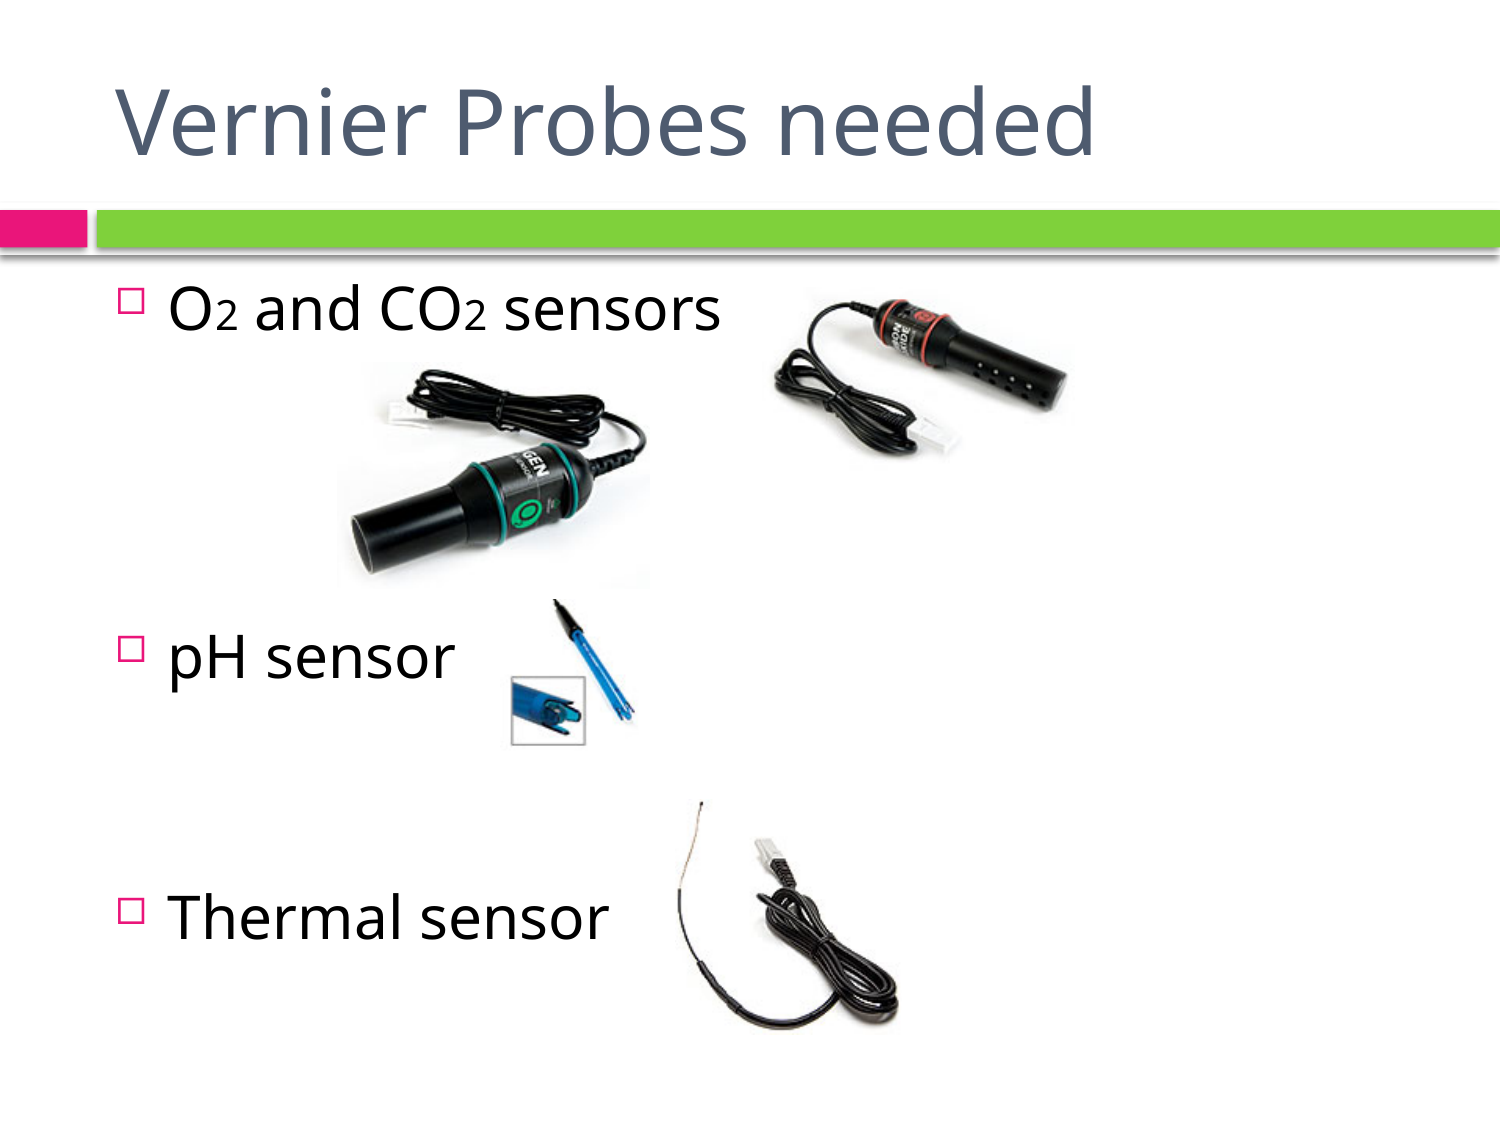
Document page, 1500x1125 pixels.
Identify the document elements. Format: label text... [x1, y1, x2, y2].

list O2 and CO2 sensors pH sensor Thermal sensor [100, 262, 1438, 1000]
title Vernier Probes needed [100, 37, 1438, 200]
picture [337, 362, 651, 590]
picture [674, 799, 902, 1035]
picture [499, 599, 657, 757]
picture [762, 287, 1076, 471]
